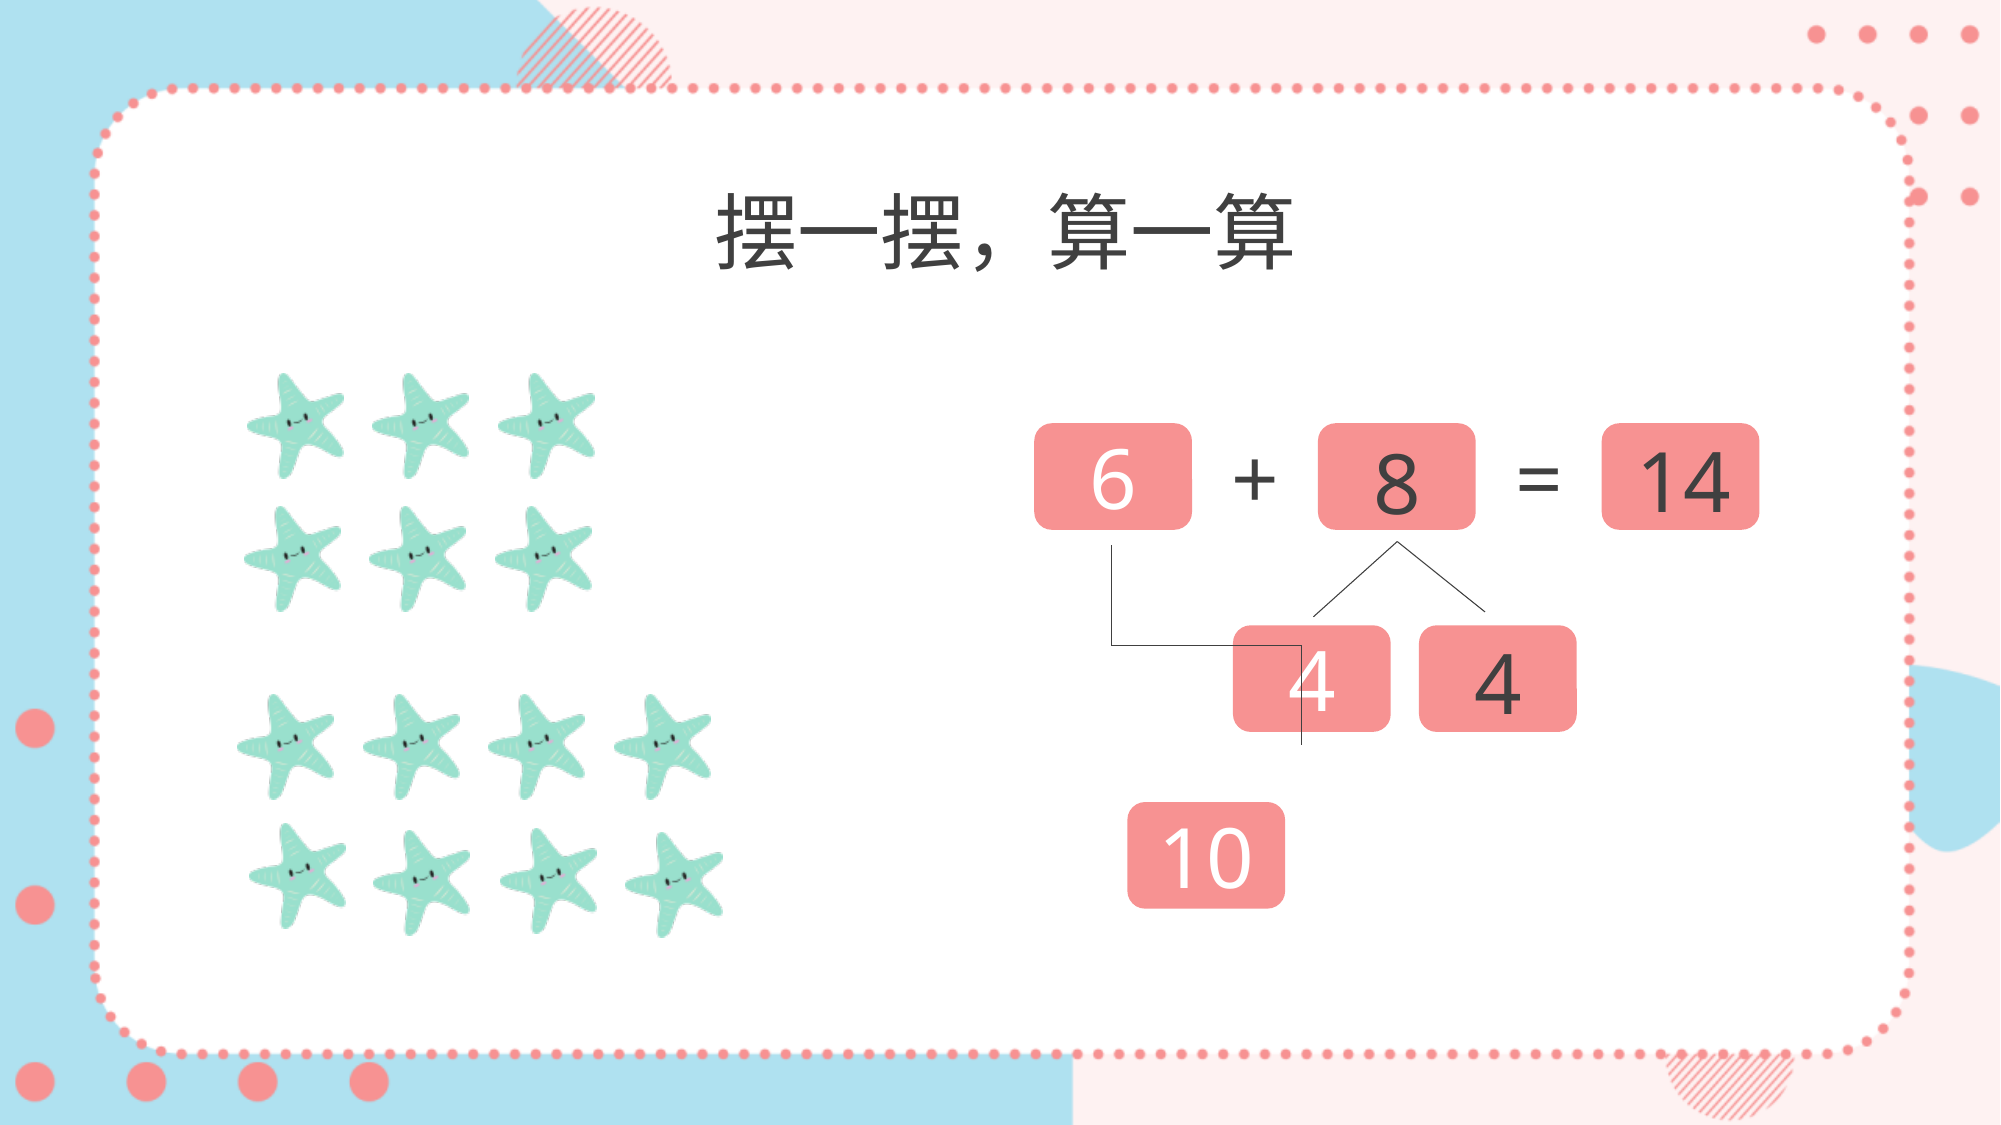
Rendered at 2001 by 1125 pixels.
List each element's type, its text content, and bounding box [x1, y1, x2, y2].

text_box 6 [1033, 422, 1184, 531]
text_box [1600, 422, 1752, 527]
text_box 4 [1417, 626, 1578, 736]
text_box [1326, 422, 1467, 427]
text_box 10 [1126, 800, 1287, 910]
text_box 8 [1316, 426, 1477, 536]
text_box = [1465, 422, 1609, 531]
text_box + [1175, 422, 1329, 531]
text_box 14 [1603, 424, 1764, 534]
text_box 摆一摆，算一算 [602, 172, 1409, 288]
text_box 4 [1307, 624, 1392, 733]
picture [0, 0, 2000, 1125]
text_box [1313, 541, 1485, 617]
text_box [1106, 549, 1307, 741]
